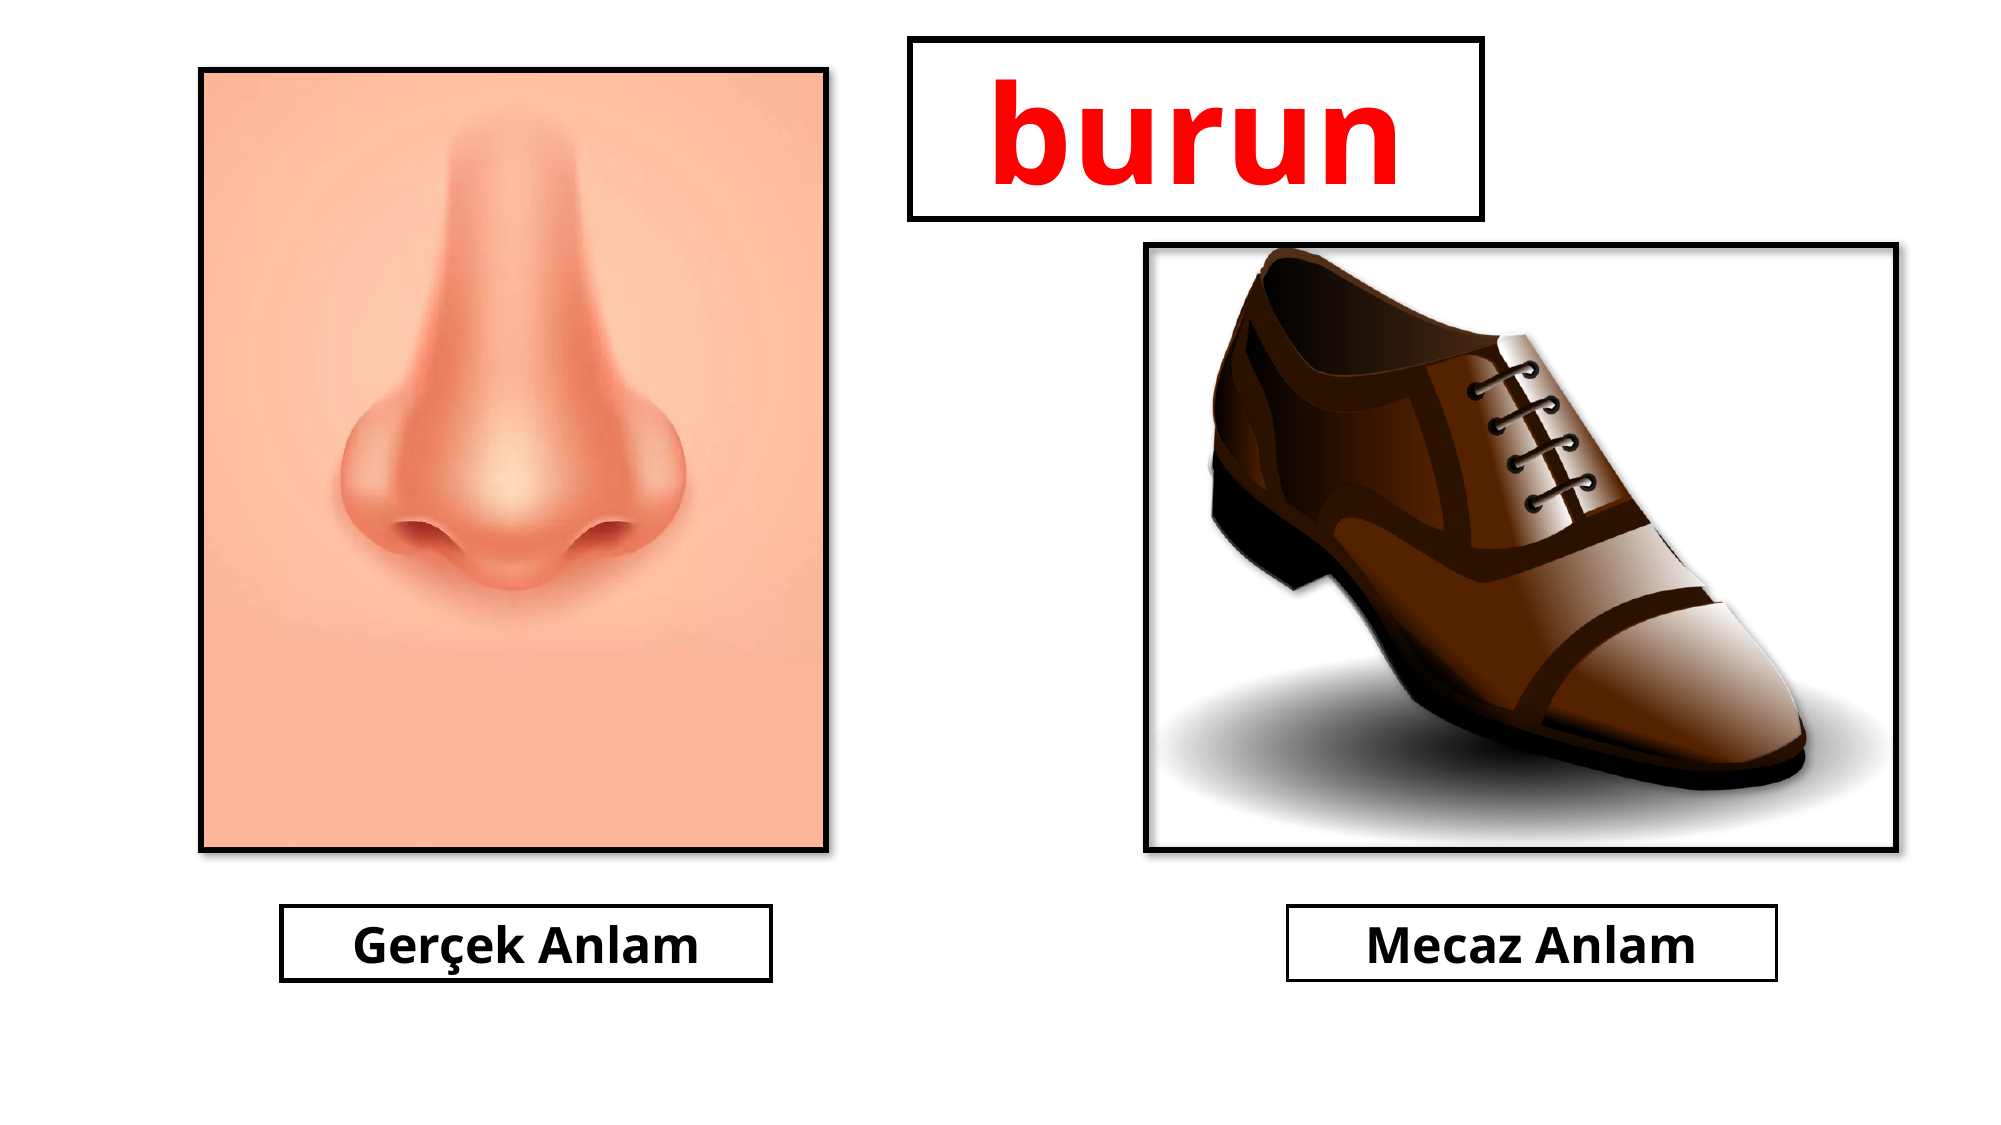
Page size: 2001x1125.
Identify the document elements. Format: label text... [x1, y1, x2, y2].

text_box Mecaz Anlam [1286, 905, 1777, 982]
text_box Gerçek Anlam [281, 905, 772, 982]
picture [1148, 247, 1894, 847]
picture [203, 73, 823, 847]
text_box burun [909, 38, 1483, 220]
